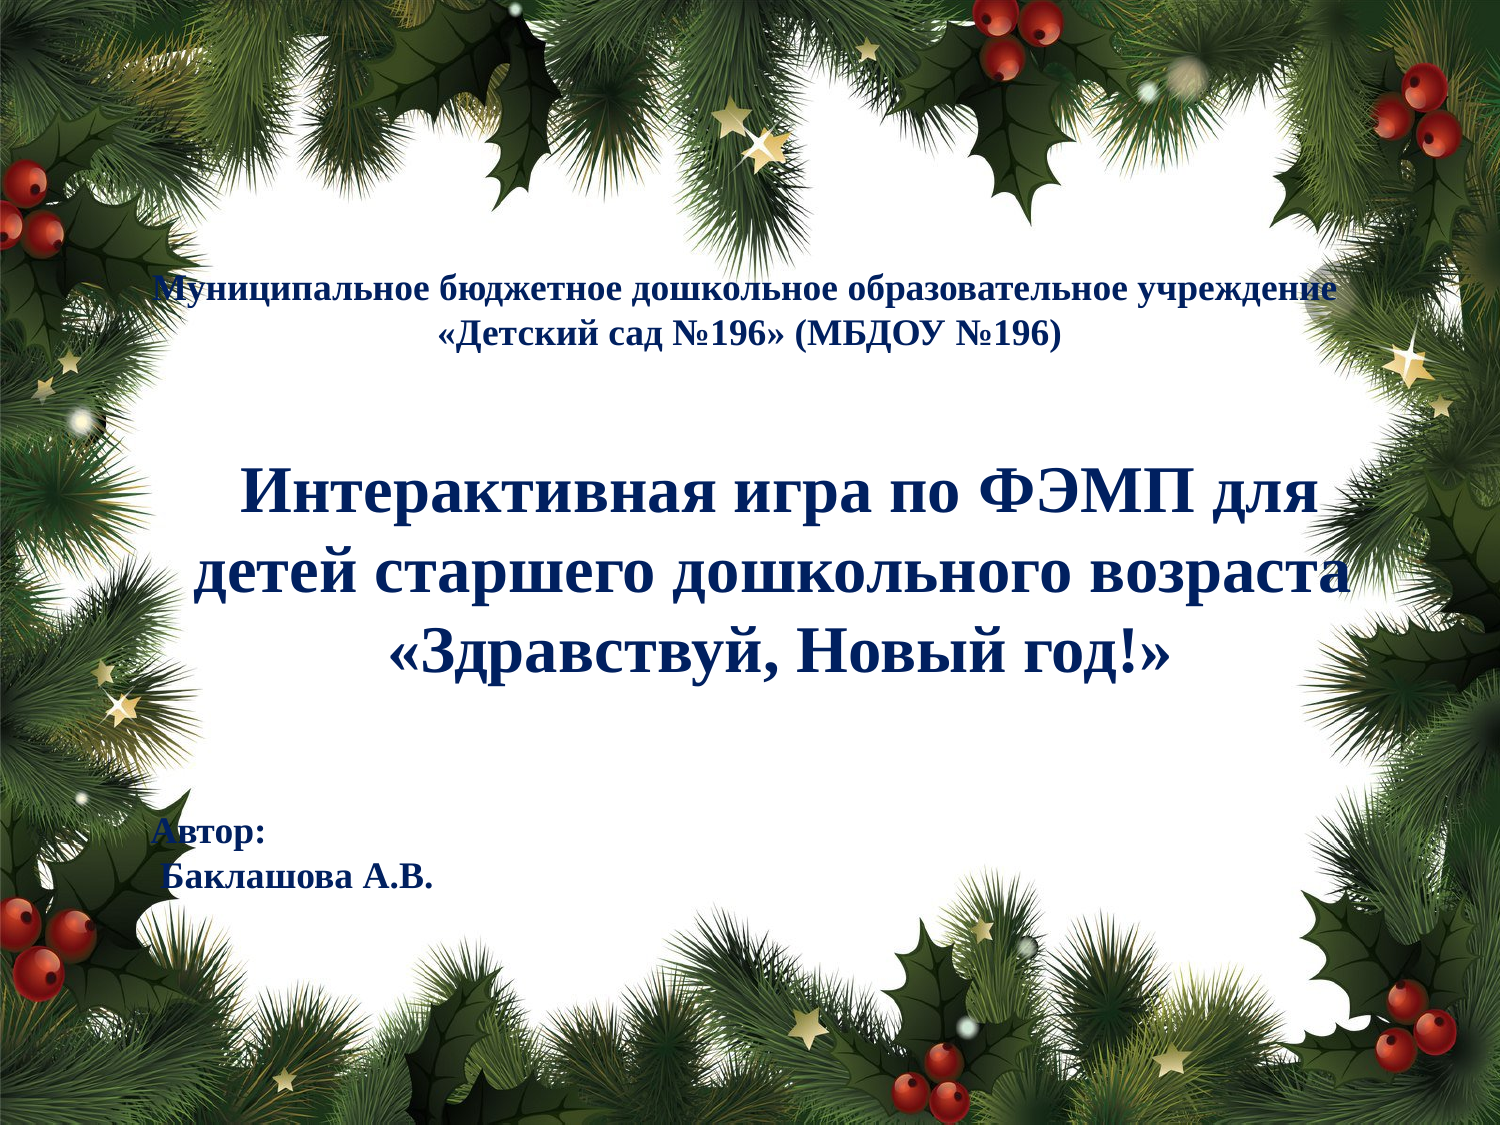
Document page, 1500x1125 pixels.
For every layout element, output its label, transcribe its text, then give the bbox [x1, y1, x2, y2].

picture [0, 0, 1500, 1125]
text_box Автор: Баклашова А.В. [135, 798, 1400, 904]
text_box Интерактивная игра по ФЭМП для детей старшего дошкольного возраста «Здравствуй, Новый год!» [123, 438, 1424, 694]
text_box Муниципальное бюджетное дошкольное образовательное учреждение «Детский сад №196» (МБДОУ №196) [88, 255, 1412, 361]
